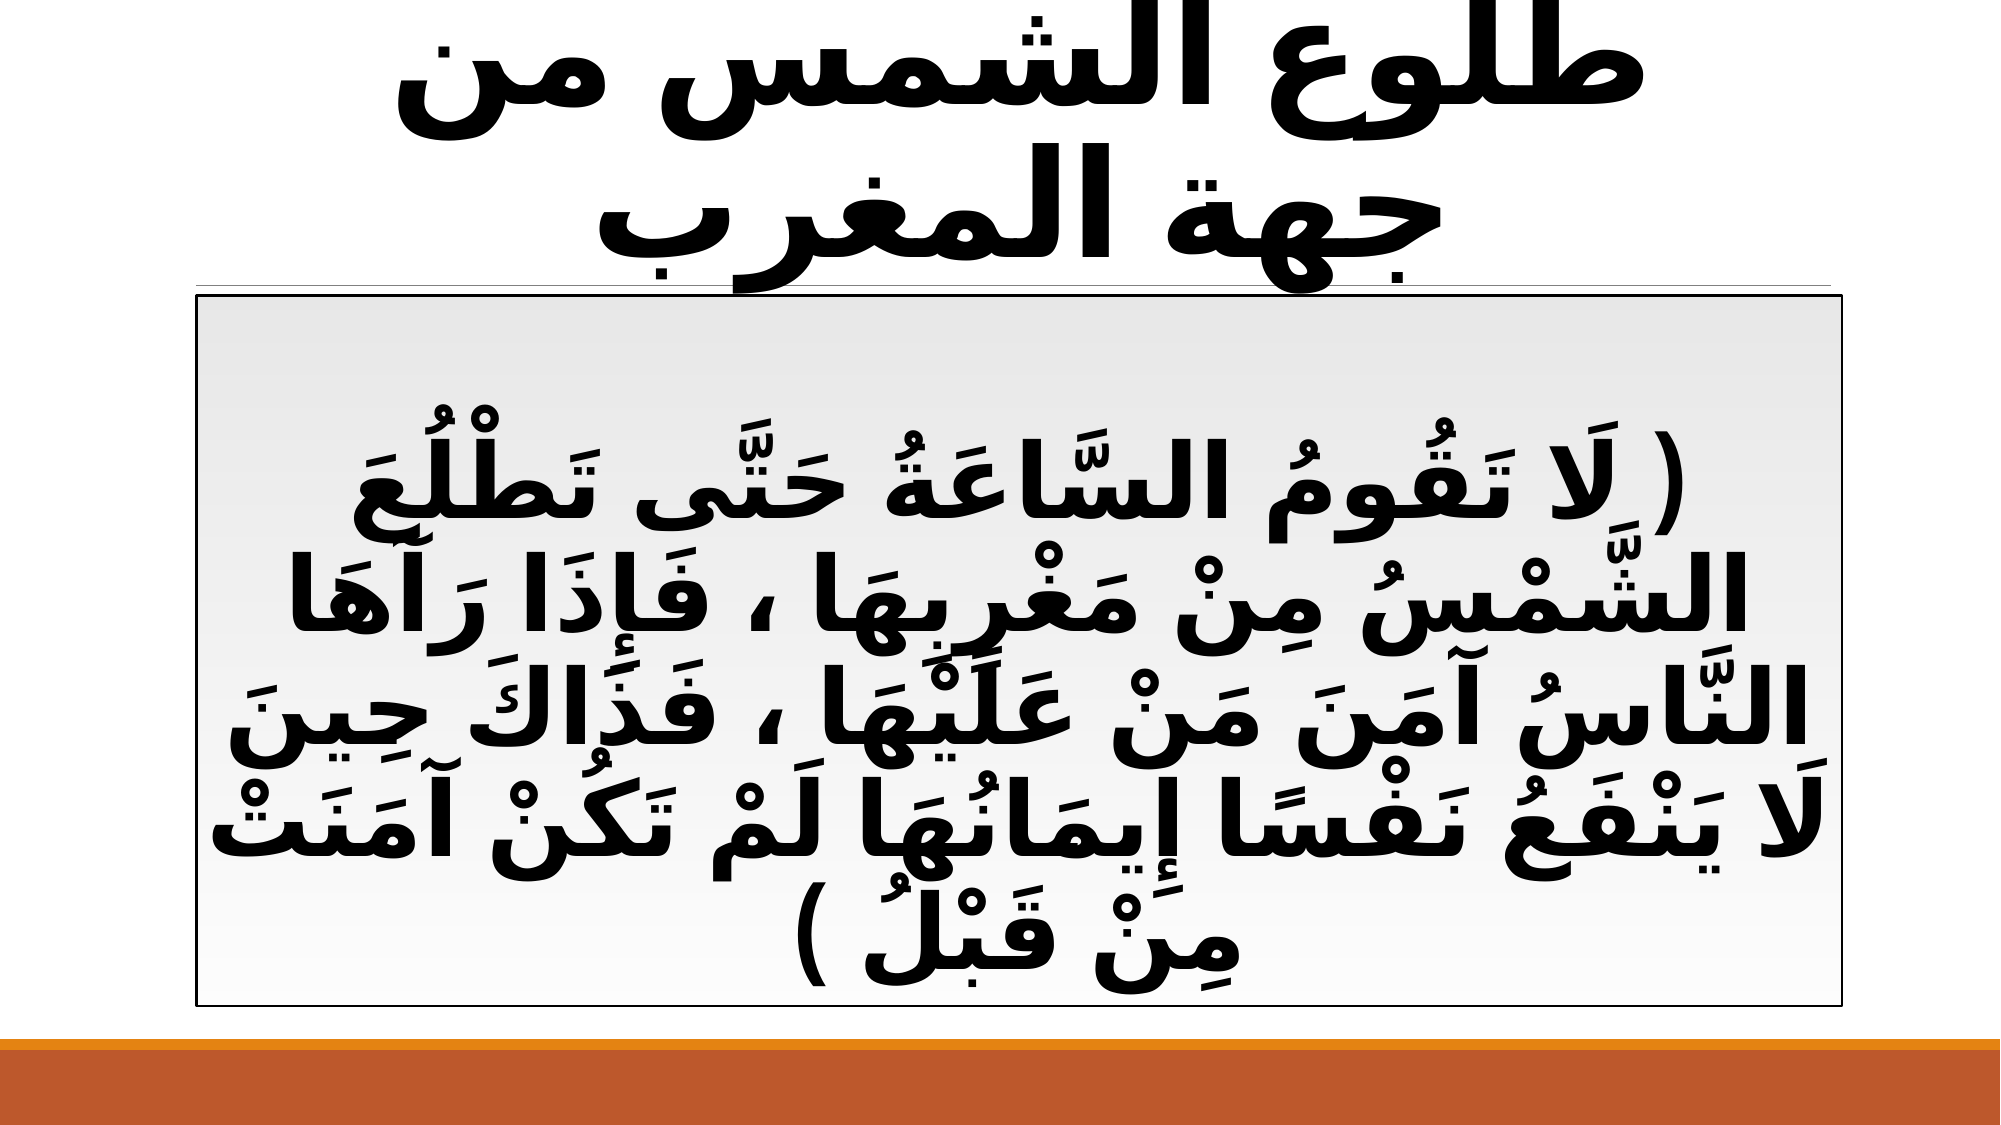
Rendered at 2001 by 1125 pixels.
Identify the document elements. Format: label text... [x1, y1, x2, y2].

title طلوع الشمس من جهة المغرب [232, 44, 1813, 294]
list ( لَا تَقُومُ السَّاعَةُ حَتَّى تَطْلُعَ الشَّمْسُ مِنْ مَغْرِبِهَا ، فَإِذَا رَآهَا النَّاسُ آمَنَ مَنْ عَلَيْهَا ، فَذَاكَ حِينَ لَا يَنْفَعُ نَفْسًا إِيمَانُهَا لَمْ تَكُنْ آمَنَتْ مِنْ قَبْلُ ) [195, 294, 1843, 1007]
